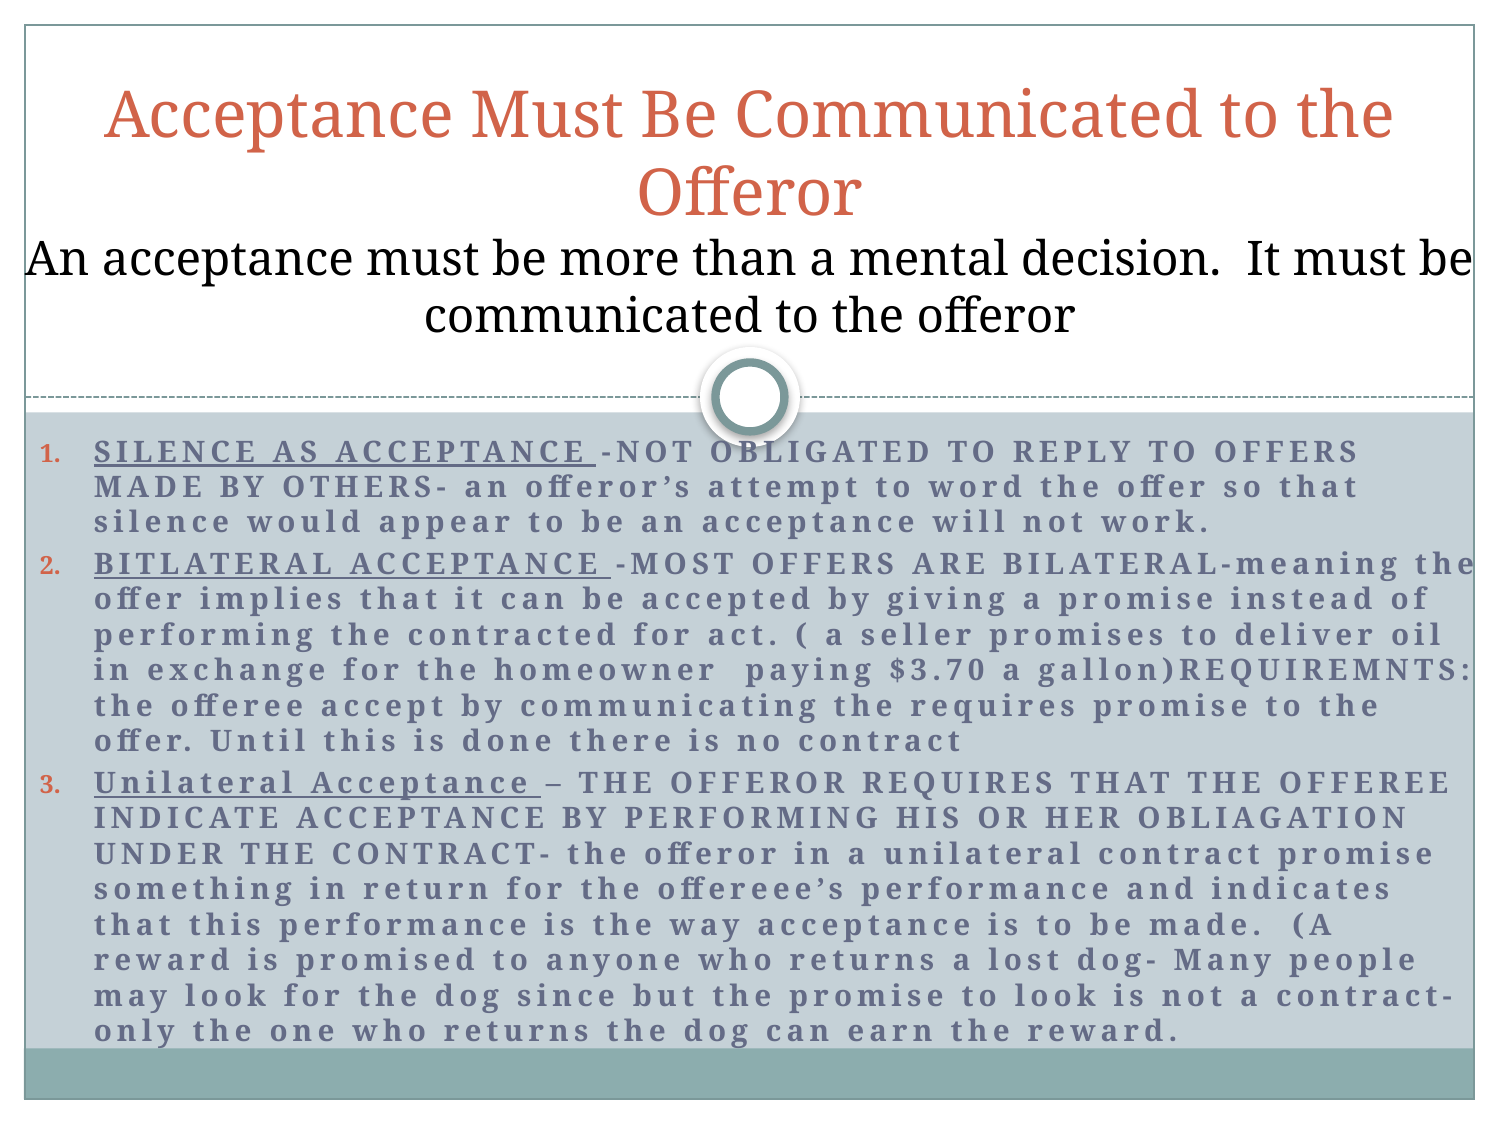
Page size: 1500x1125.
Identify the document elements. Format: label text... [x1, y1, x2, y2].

subtitle Silence as acceptance -not obligated to reply to offers made by others- an offeror’s attempt to word the offer so that silence would appear to be an acceptance will not work. BITLATERAL ACCEPTANCE -MOST OFFERS ARE BILATERAL-meaning the offer implies that it can be accepted by giving a promise instead of performing the contracted for act. ( a seller promises to deliver oil in exchange for the homeowner paying $3.70 a gallon)REQUIREMNTS: the offeree accept by communicating the requires promise to the offer. Until this is done there is no contract Unilateral Acceptance – THE OFFEROR REQUIRES THAT THE OFFEREE INDICATE ACCEPTANCE BY PERFORMING HIS OR HER OBLIAGATION UNDER THE CONTRACT- the offeror in a unilateral contract promise something in return for the offereee’s performance and indicates that this performance is the way acceptance is to be made. (A reward is promised to anyone who returns a lost dog- Many people may look for the dog since but the promise to look is not a contract- only the one who returns the dog can earn the reward. [24, 425, 1500, 1063]
title Acceptance Must Be Communicated to the Offeror An acceptance must be more than a mental decision. It must be communicated to the offeror [0, 62, 1500, 350]
